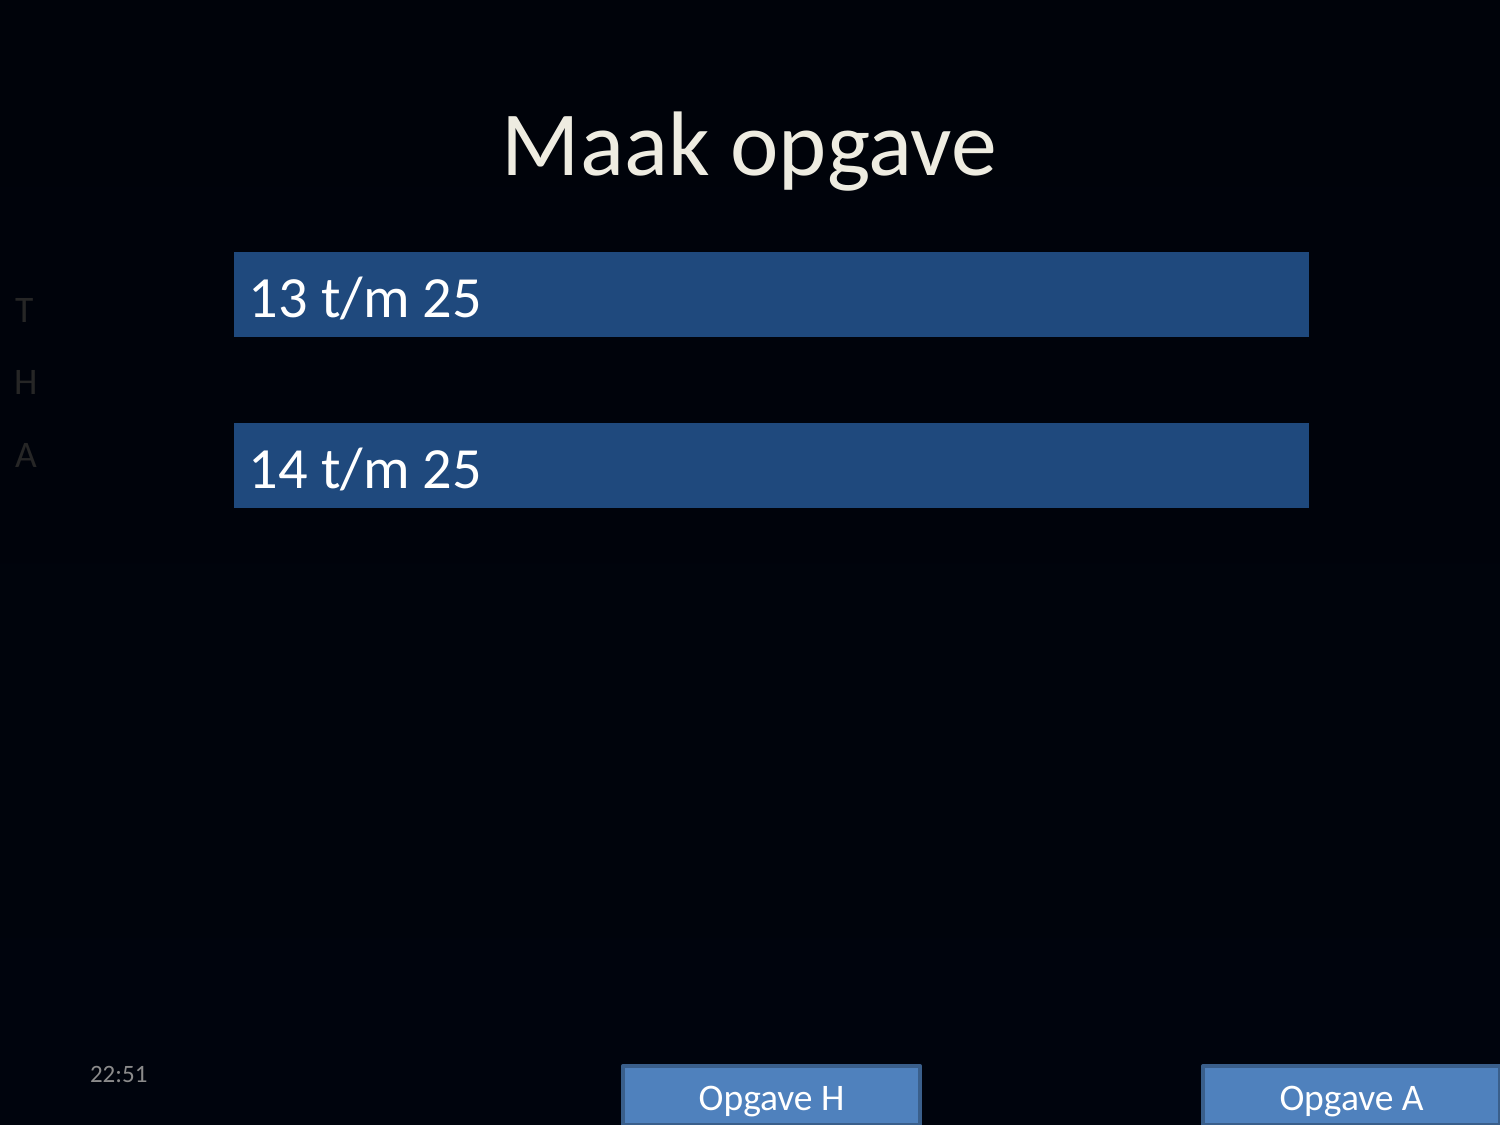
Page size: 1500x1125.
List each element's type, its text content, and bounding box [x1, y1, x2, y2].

text_box T [0, 277, 49, 338]
text_box A [0, 423, 52, 483]
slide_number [75, 1042, 425, 1103]
text_box 14 t/m 25 [234, 423, 1309, 508]
text_box Opgave H [621, 1064, 922, 1125]
text_box 13 t/m 25 [234, 252, 1309, 337]
title Maak opgave [75, 45, 1425, 233]
text_box H [0, 349, 53, 410]
text_box Opgave A [1201, 1064, 1500, 1125]
